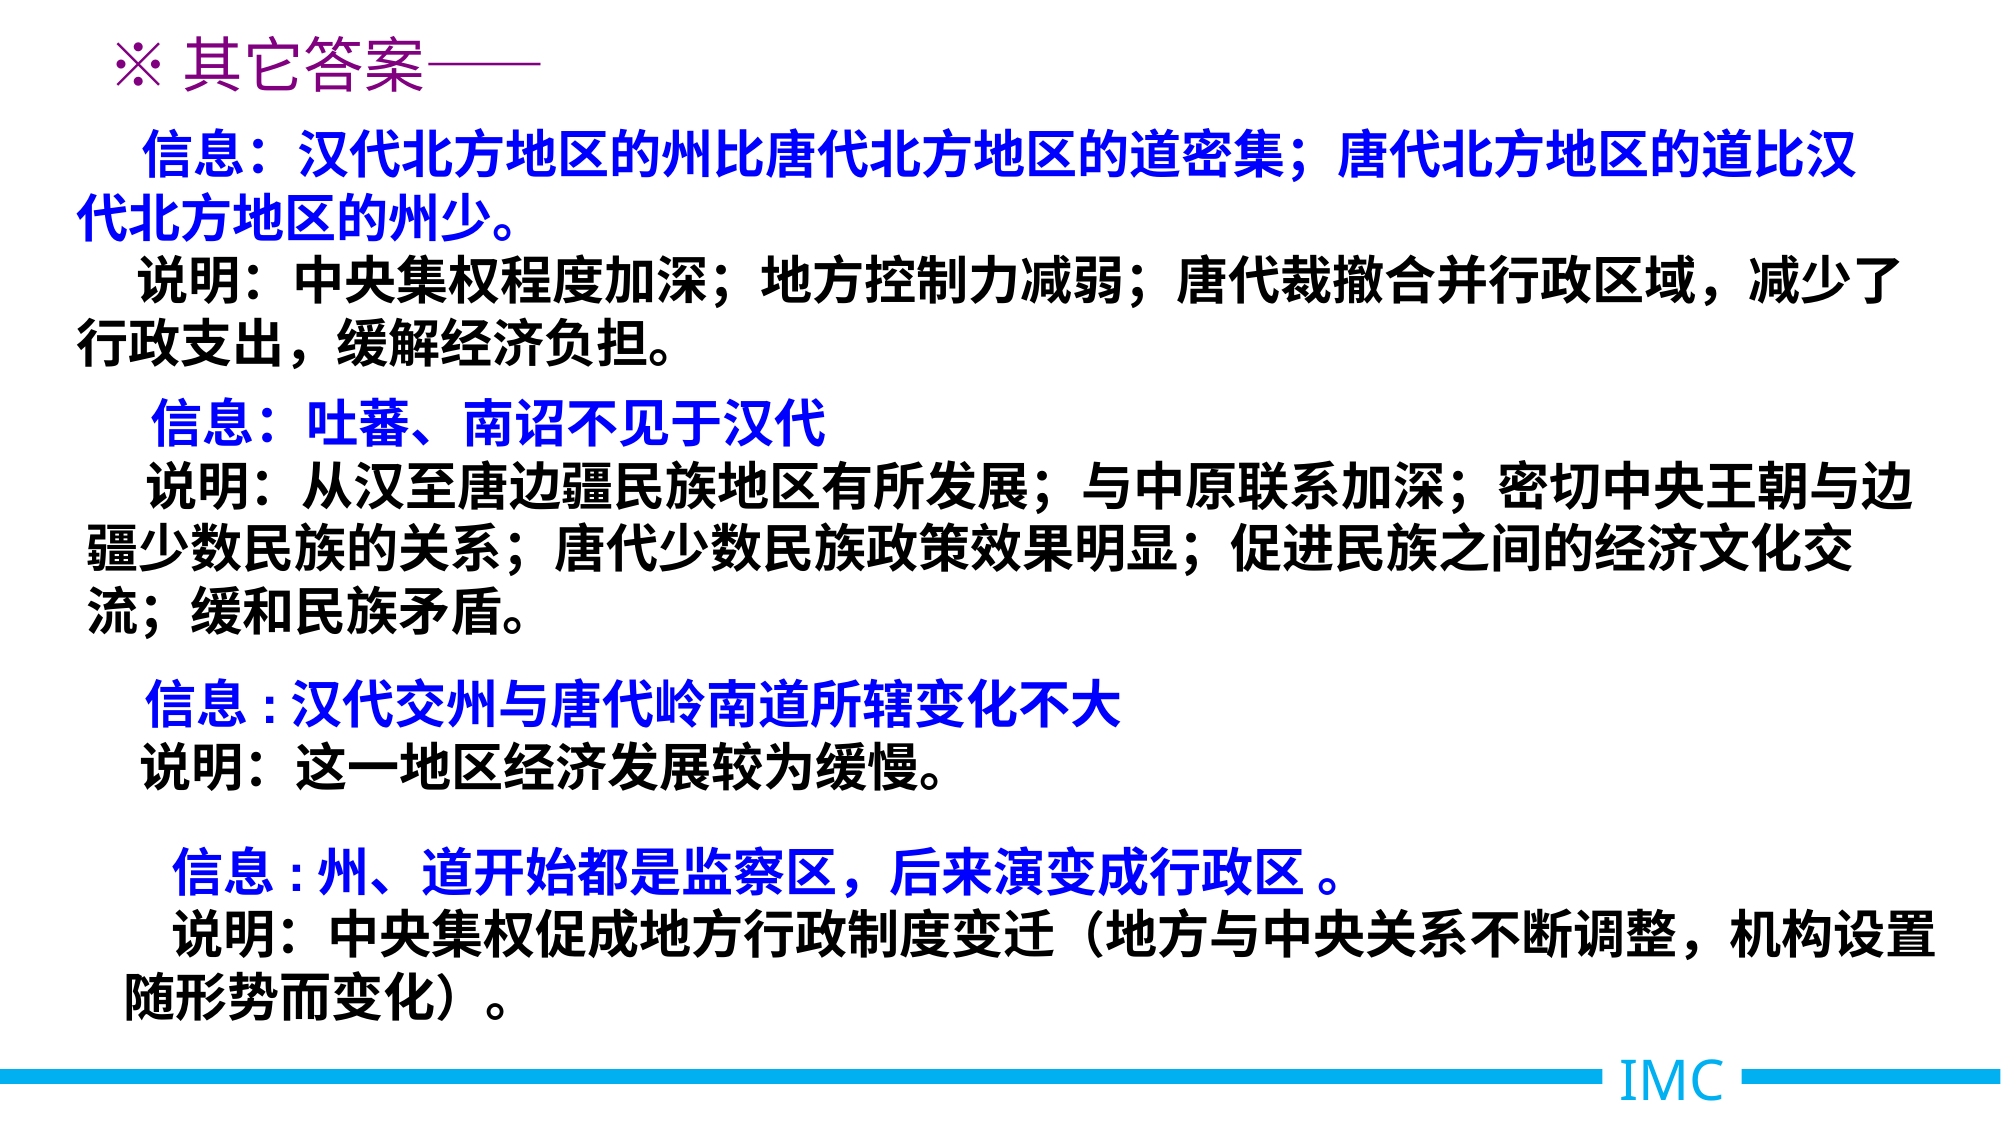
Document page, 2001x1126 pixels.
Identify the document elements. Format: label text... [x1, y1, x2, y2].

text_box 信息：吐蕃、南诏不见于汉代 说明：从汉至唐边疆民族地区有所发展；与中原联系加深；密切中央王朝与边疆少数民族的关系；唐代少数民族政策效果明显；促进民族之间的经济文化交流；缓和民族矛盾。 [76, 380, 1934, 646]
text_box ※其它答案—— [92, 19, 562, 108]
text_box 信息:州、道开始都是监察区，后来演变成行政区 。 说明：中央集权促成地方行政制度变迁（地方与中央关系不断调整，机构设置随形势而变化）。 [108, 831, 1981, 1035]
text_box 信息：汉代北方地区的州比唐代北方地区的道密集；唐代北方地区的道比汉代北方地区的州少。 说明：中央集权程度加深；地方控制力减弱；唐代裁撤合并行政区域，减少了行政支出，缓解经济负担。 [66, 112, 1919, 378]
text_box 信息:汉代交州与唐代岭南道所辖变化不大 说明：这一地区经济发展较为缓慢。 [70, 662, 1885, 803]
